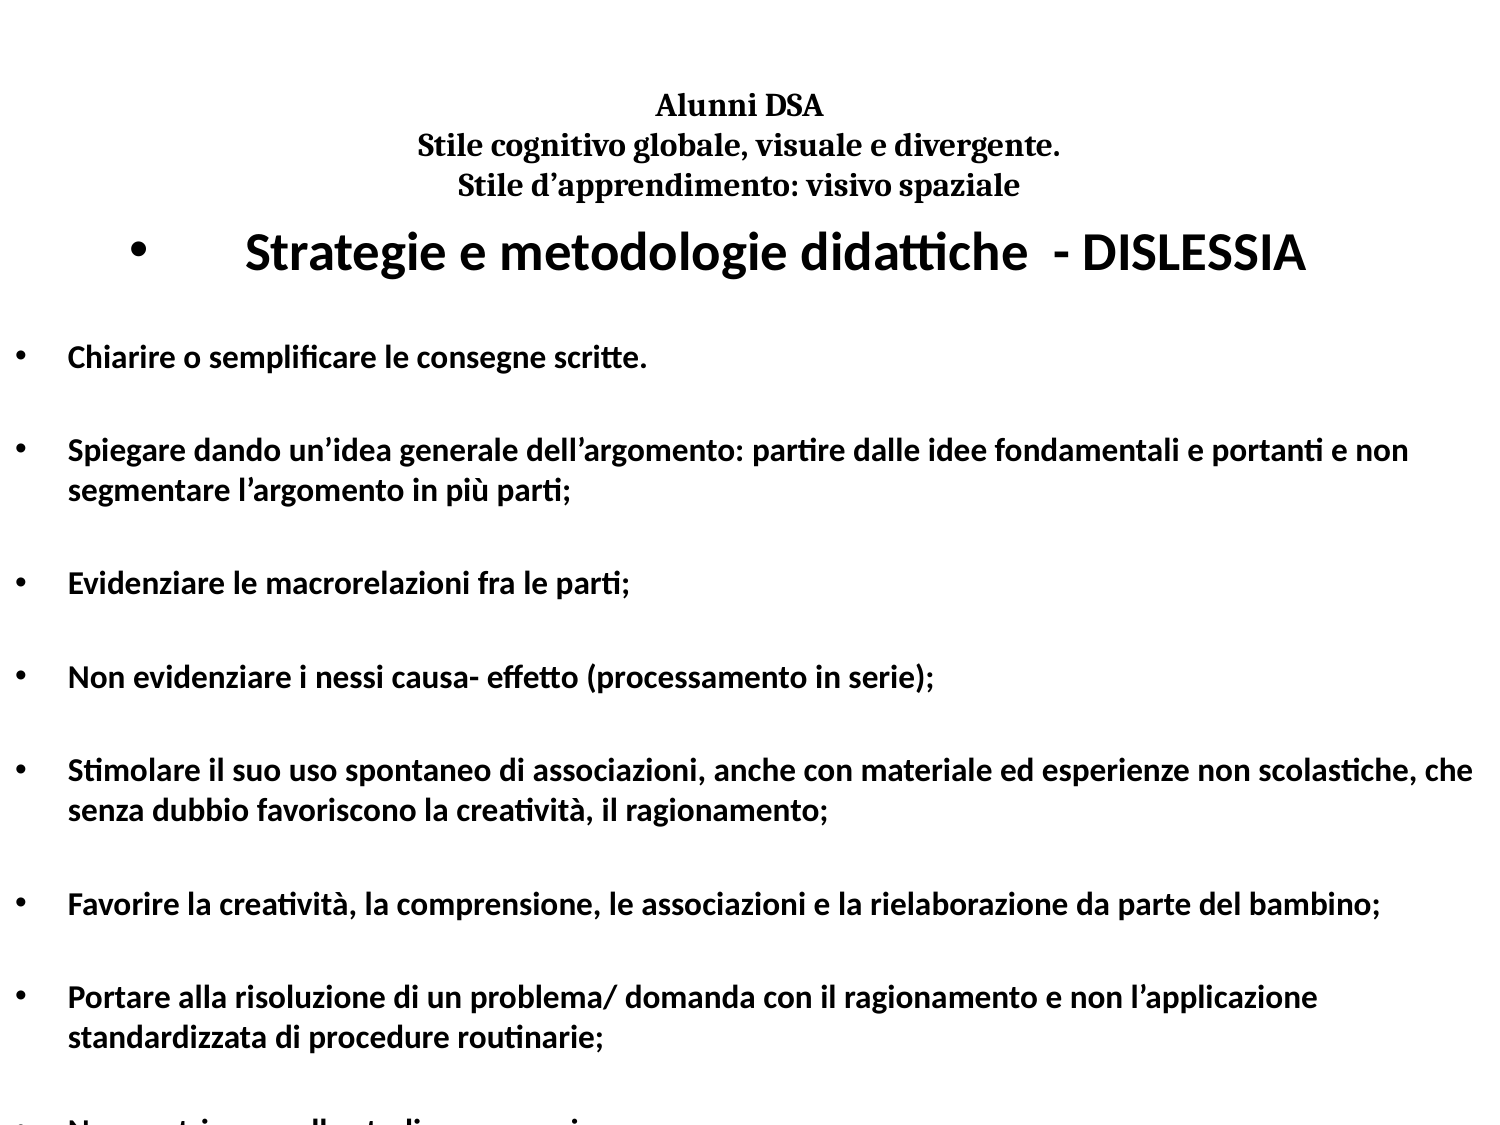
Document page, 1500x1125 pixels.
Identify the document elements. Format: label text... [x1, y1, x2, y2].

list Strategie e metodologie didattiche - DISLESSIA Chiarire o semplificare le consegne scritte. Spiegare dando un’idea generale dell’argomento: partire dalle idee fondamentali e portanti e non segmentare l’argomento in più parti; Evidenziare le macrorelazioni fra le parti; Non evidenziare i nessi causa- effetto (processamento in serie); Stimolare il suo uso spontaneo di associazioni, anche con materiale ed esperienze non scolastiche, che senza dubbio favoriscono la creatività, il ragionamento; Favorire la creatività, la comprensione, le associazioni e la rielaborazione da parte del bambino; Portare alla risoluzione di un problema/ domanda con il ragionamento e non l’applicazione standardizzata di procedure routinarie; Non costringere allo studio mnemonico; [0, 208, 1500, 1125]
title Alunni DSA Stile cognitivo globale, visuale e divergente. Stile d’apprendimento: visivo spaziale [53, 54, 1427, 197]
